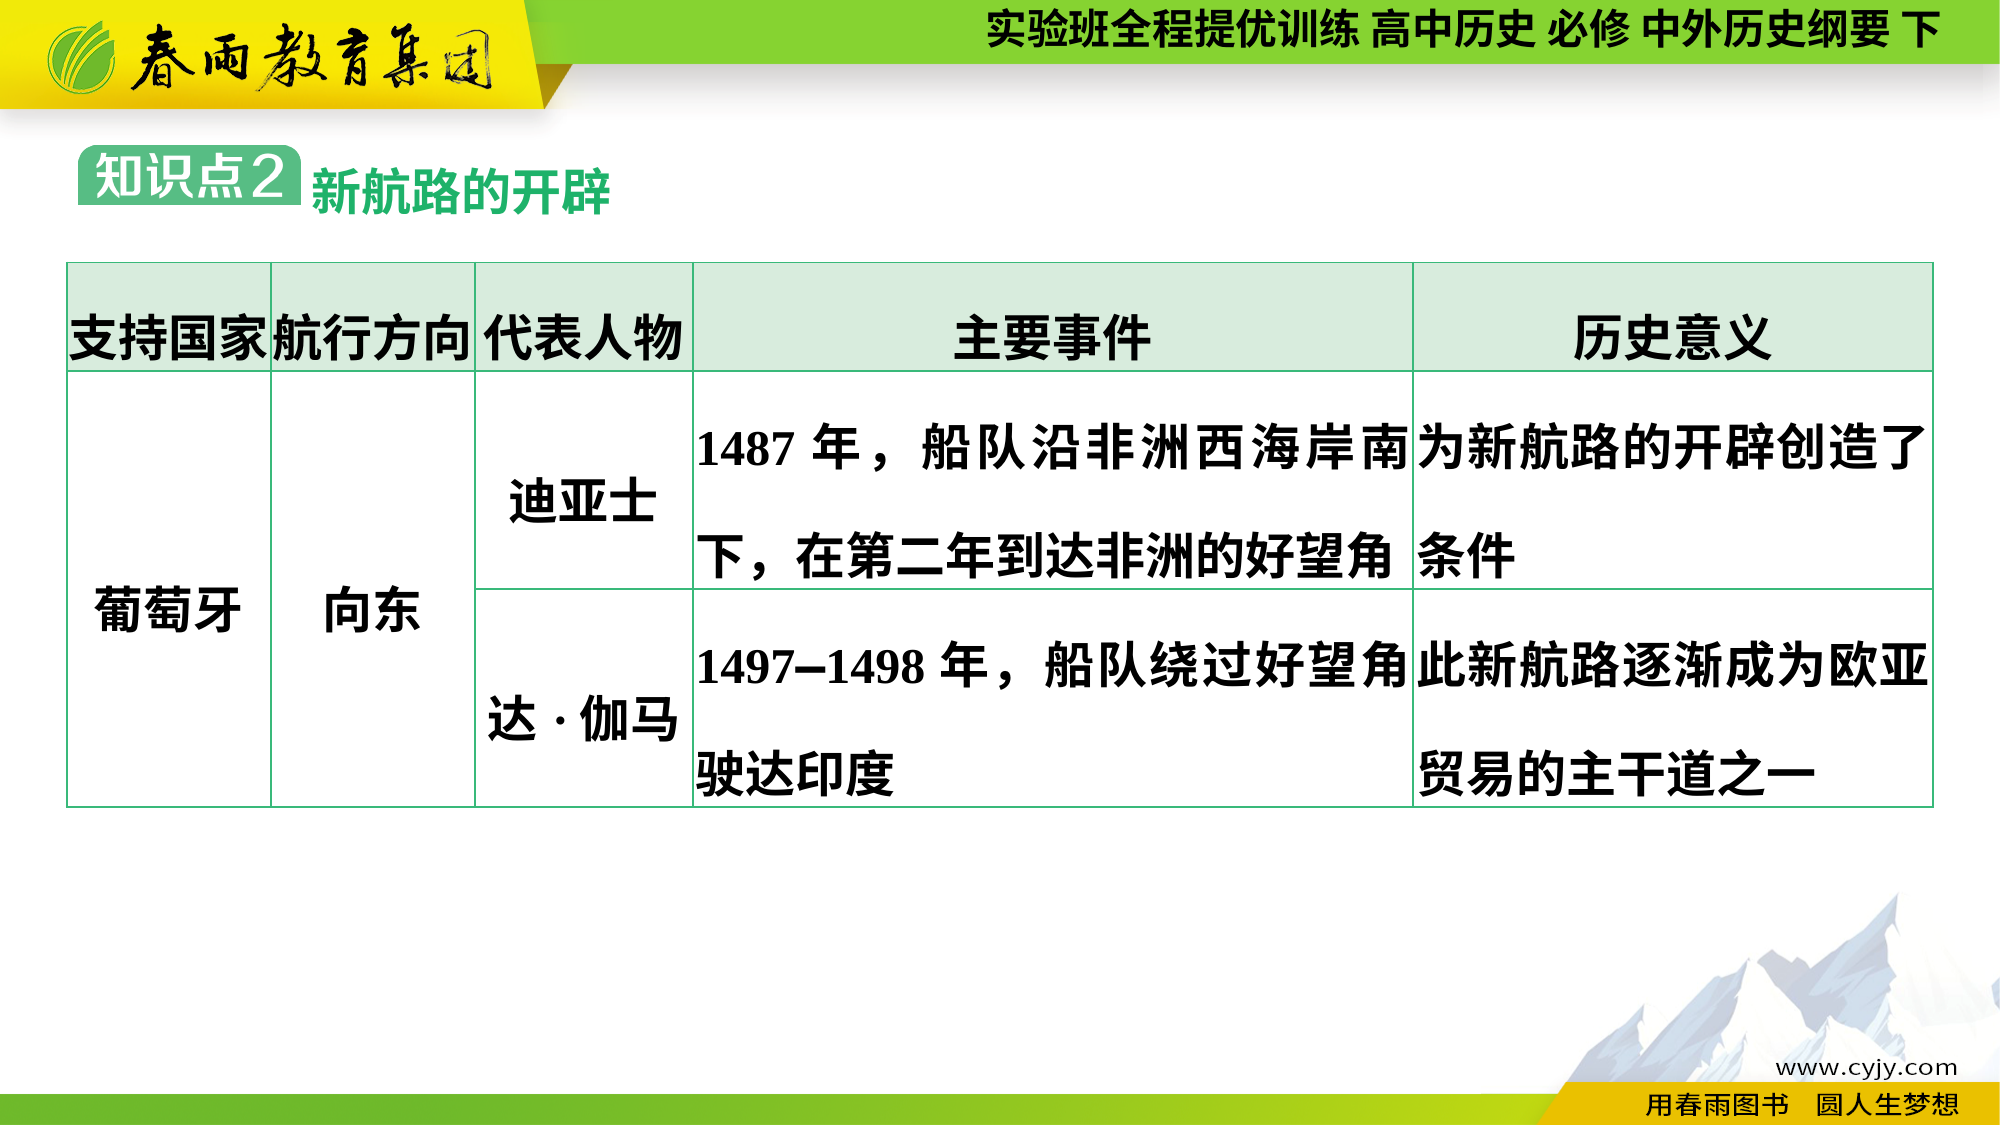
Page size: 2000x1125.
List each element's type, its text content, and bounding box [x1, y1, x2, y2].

table_cell 此新航路逐渐成为欧亚贸易的主干道之一 [1414, 590, 1932, 806]
table_cell 为新航路的开辟创造了条件 [1414, 372, 1932, 588]
table_cell 1487年，船队沿非洲西海岸南下，在第二年到达非洲的好望角 [694, 372, 1412, 588]
picture [0, 0, 2000, 1125]
table_cell 葡萄牙 [68, 372, 270, 806]
table_header 主要事件 [694, 263, 1412, 370]
table_header 代表人物 [476, 263, 692, 370]
table_cell 迪亚士 [476, 372, 692, 588]
table_header 航行方向 [272, 263, 474, 370]
table_header 支持国家 [68, 263, 270, 370]
table_cell 达·伽马 [476, 590, 692, 806]
table_cell 1497—1498年，船队绕过好望角驶达印度 [694, 590, 1412, 806]
list 新航路的开辟 [59, 122, 1944, 217]
table_header 历史意义 [1414, 263, 1932, 370]
table_cell 向东 [272, 372, 474, 806]
